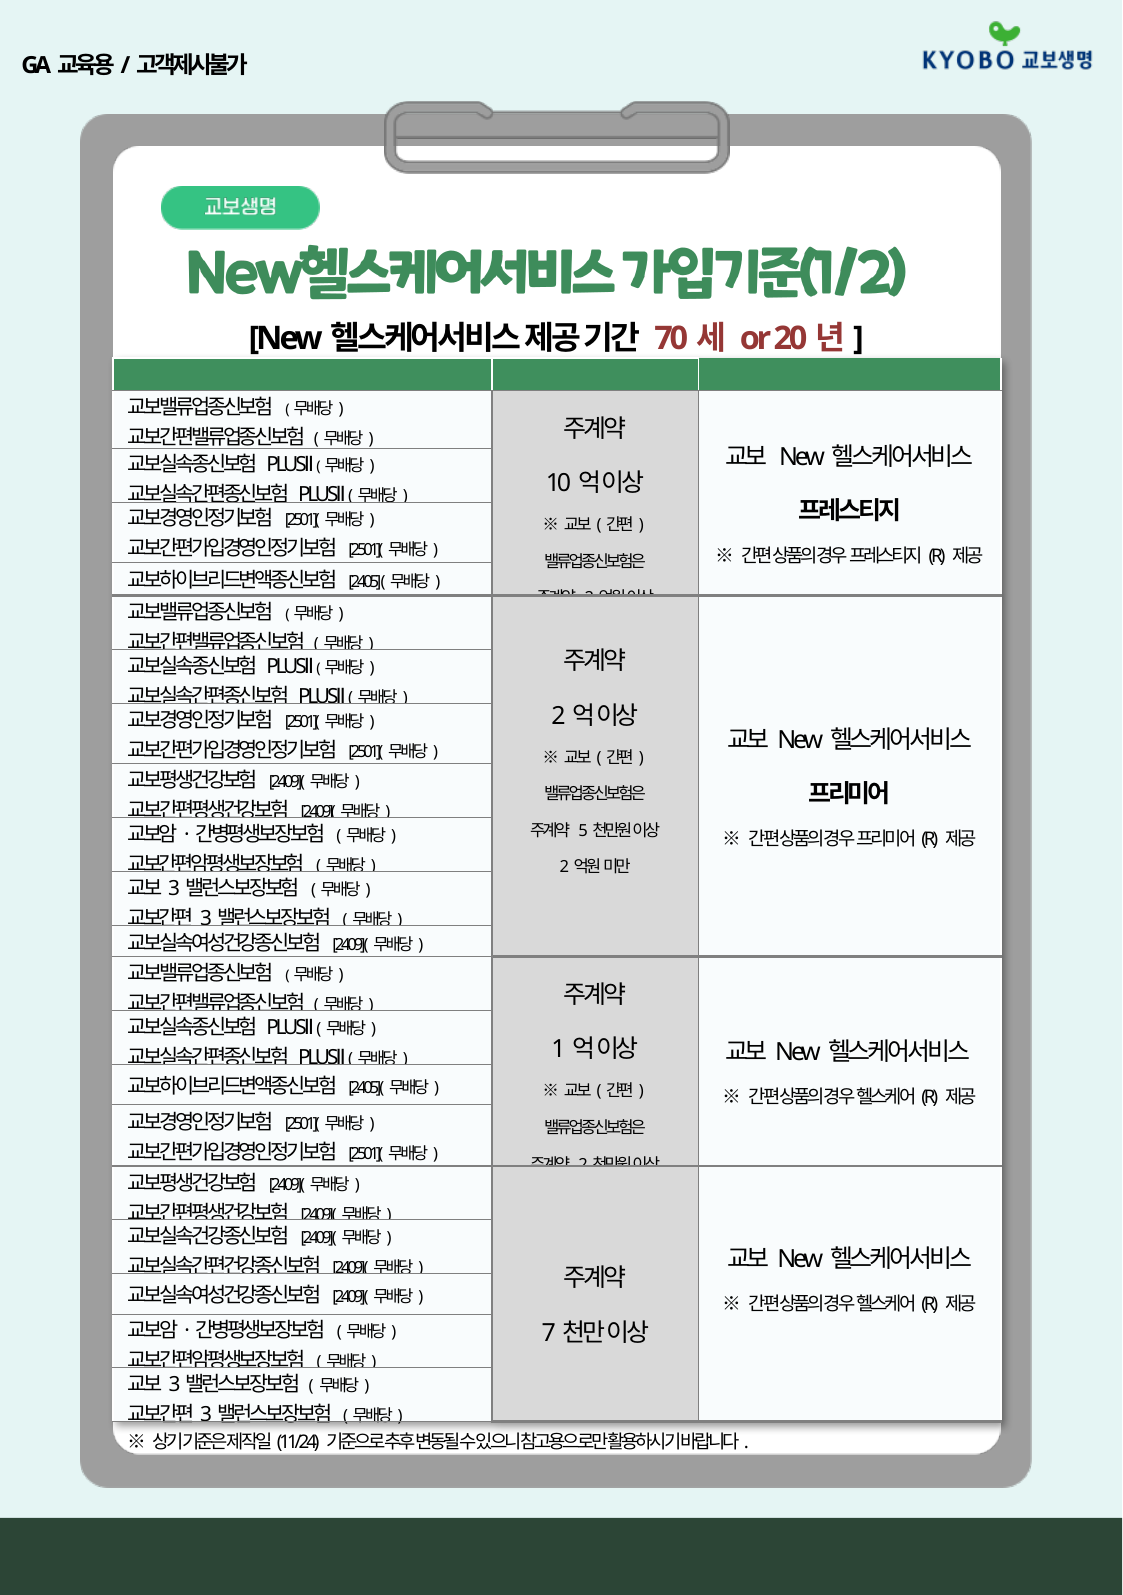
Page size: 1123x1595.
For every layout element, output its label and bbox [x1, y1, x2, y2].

text_box [0, 0, 1123, 1595]
